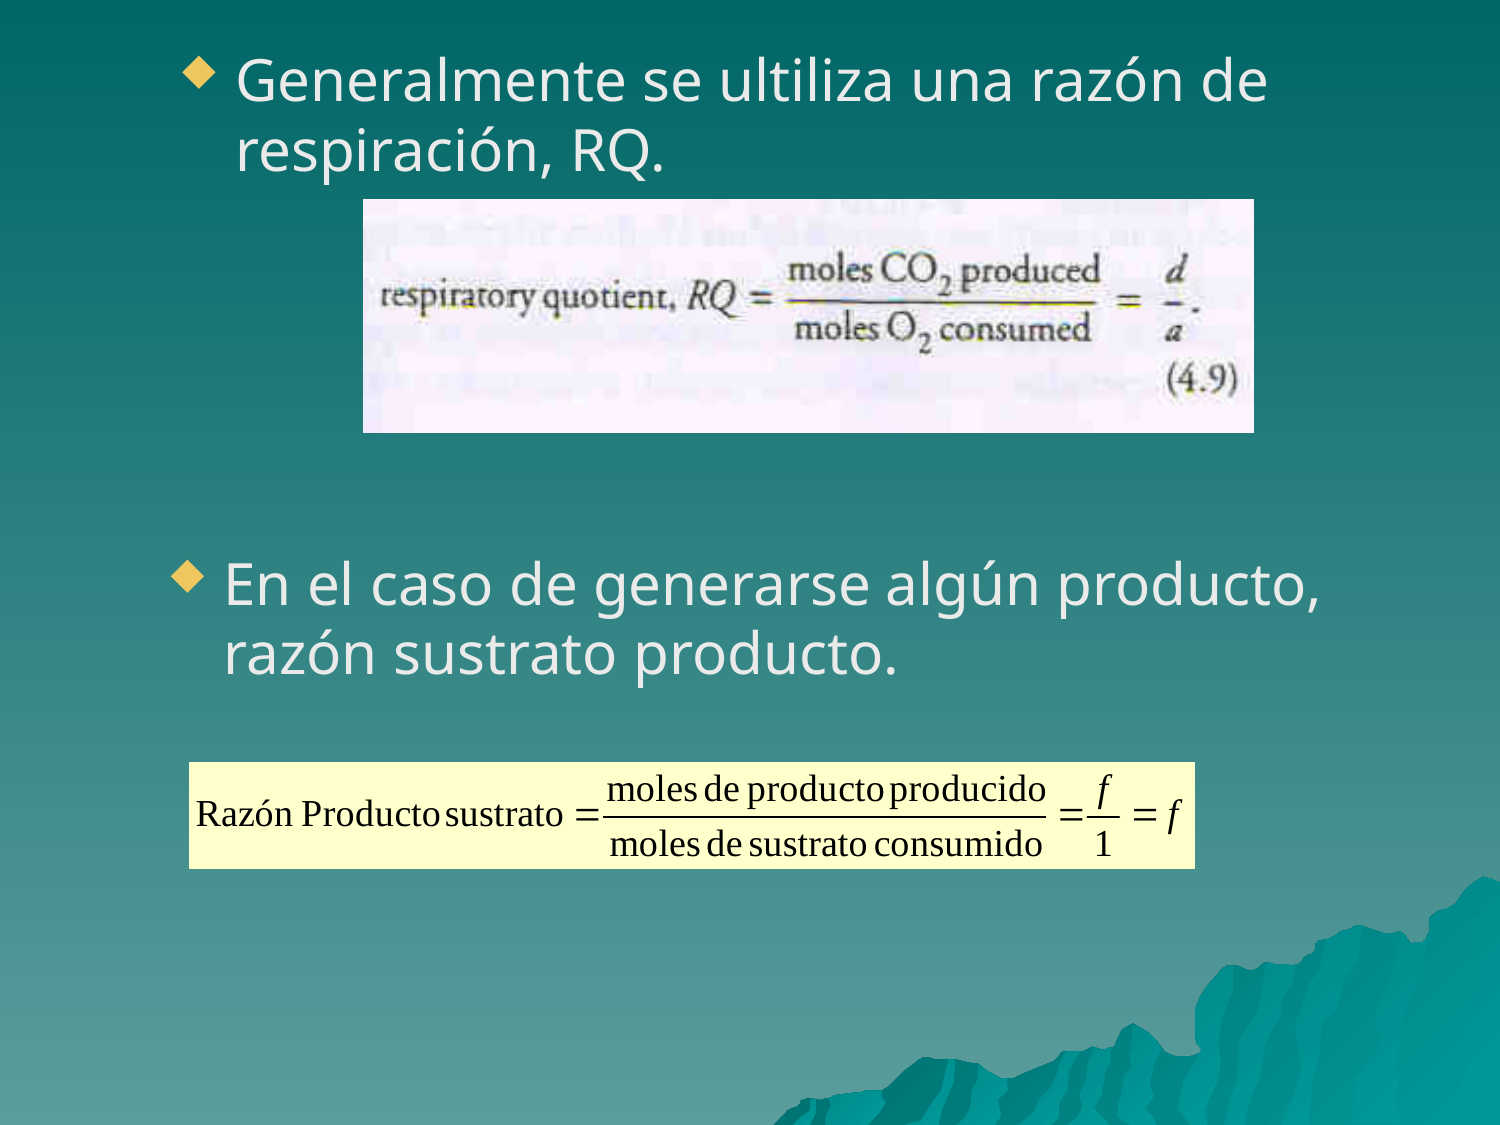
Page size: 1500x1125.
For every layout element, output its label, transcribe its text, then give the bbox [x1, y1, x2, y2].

text_box En el caso de generarse algún producto, razón sustrato producto. [152, 539, 1428, 715]
list Generalmente se ultiliza una razón de respiración, RQ. [163, 34, 1440, 212]
picture [363, 198, 1255, 433]
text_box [188, 761, 1196, 869]
